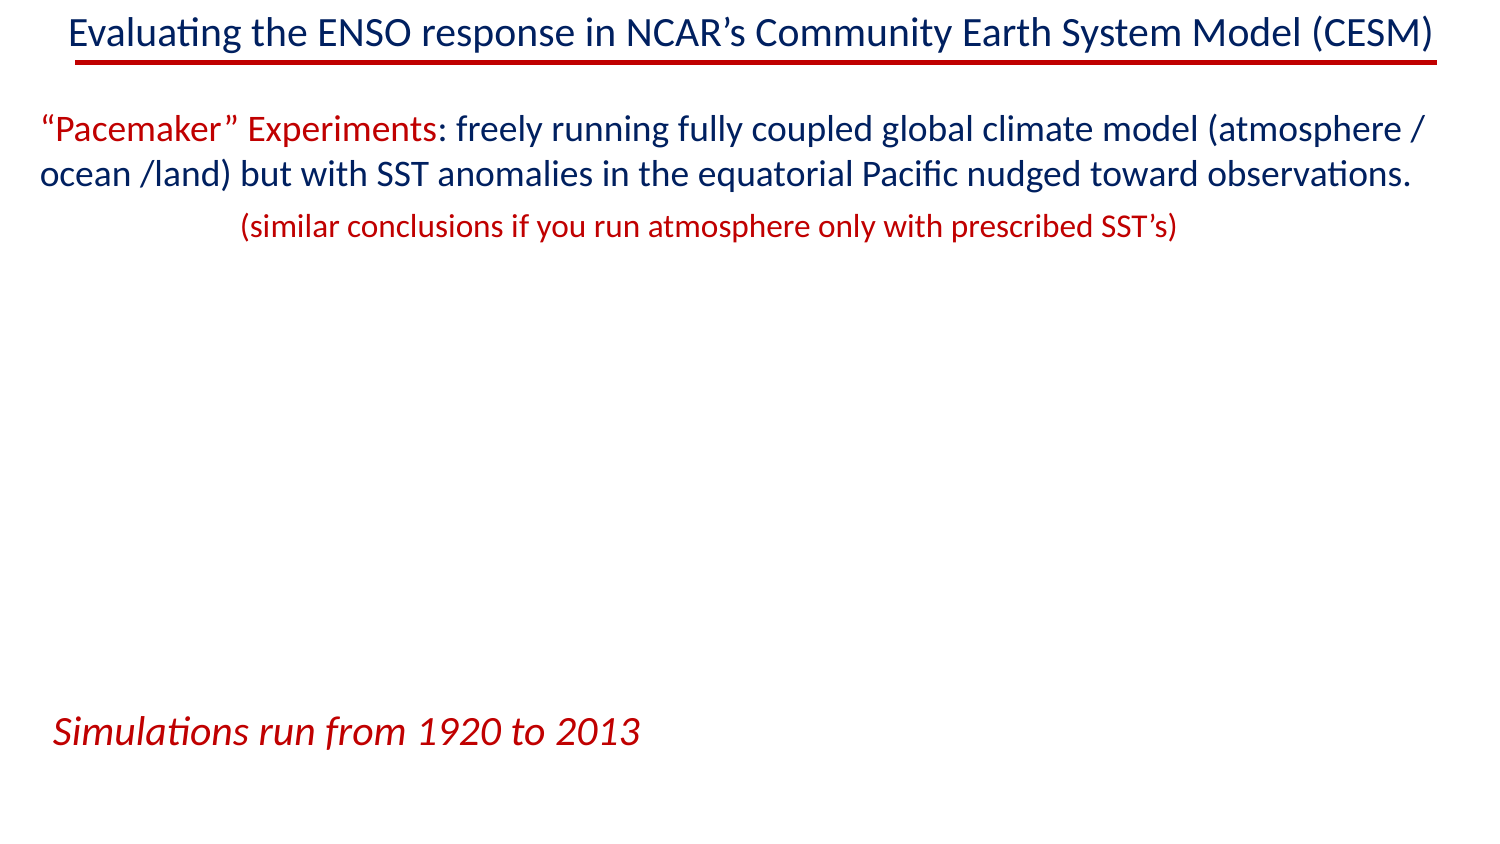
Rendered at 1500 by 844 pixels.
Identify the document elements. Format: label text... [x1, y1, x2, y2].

text_box Evaluating the ENSO response in NCAR’s Community Earth System Model (CESM) [12, 0, 1500, 62]
text_box “Pacemaker” Experiments: freely running fully coupled global climate model (atmosphere / ocean /land) but with SST anomalies in the equatorial Pacific nudged toward observations. [24, 96, 1488, 202]
text_box (similar conclusions if you run atmosphere only with prescribed SST’s) [224, 196, 1200, 252]
text_box Simulations run from 1920 to 2013 [31, 696, 663, 762]
